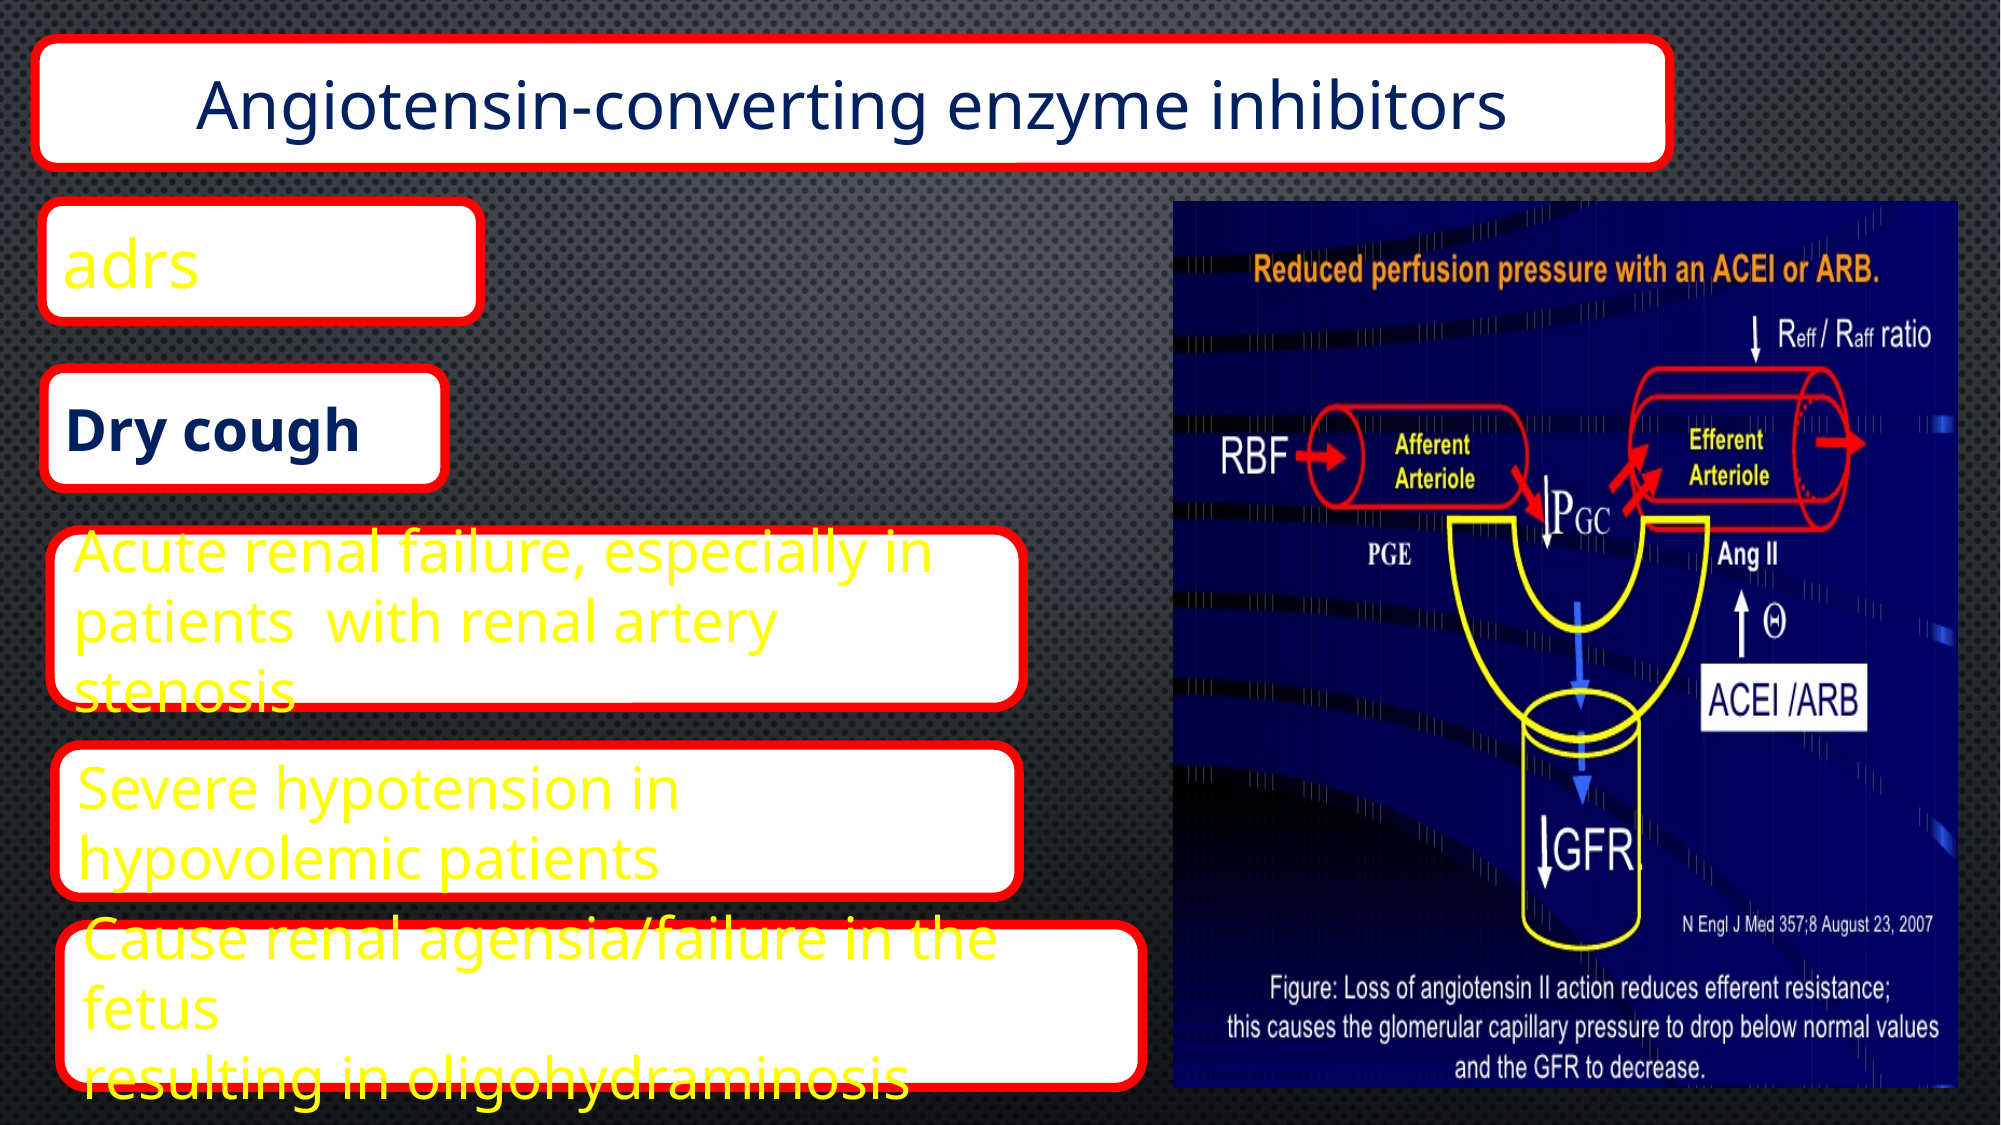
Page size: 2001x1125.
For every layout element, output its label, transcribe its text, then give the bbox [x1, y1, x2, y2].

text_box Acute renal failure, especially in patients with renal artery stenosis [48, 528, 1025, 710]
text_box Severe hypotension in hypovolemic patients [53, 743, 1021, 899]
text_box adrs [40, 199, 483, 324]
text_box Angiotensin-converting enzyme inhibitors [33, 37, 1672, 170]
text_box Cause renal agensia/failure in the fetus resulting in oligohydraminosis [58, 923, 1144, 1090]
text_box Dry cough [42, 366, 447, 491]
picture [1173, 200, 1958, 1088]
